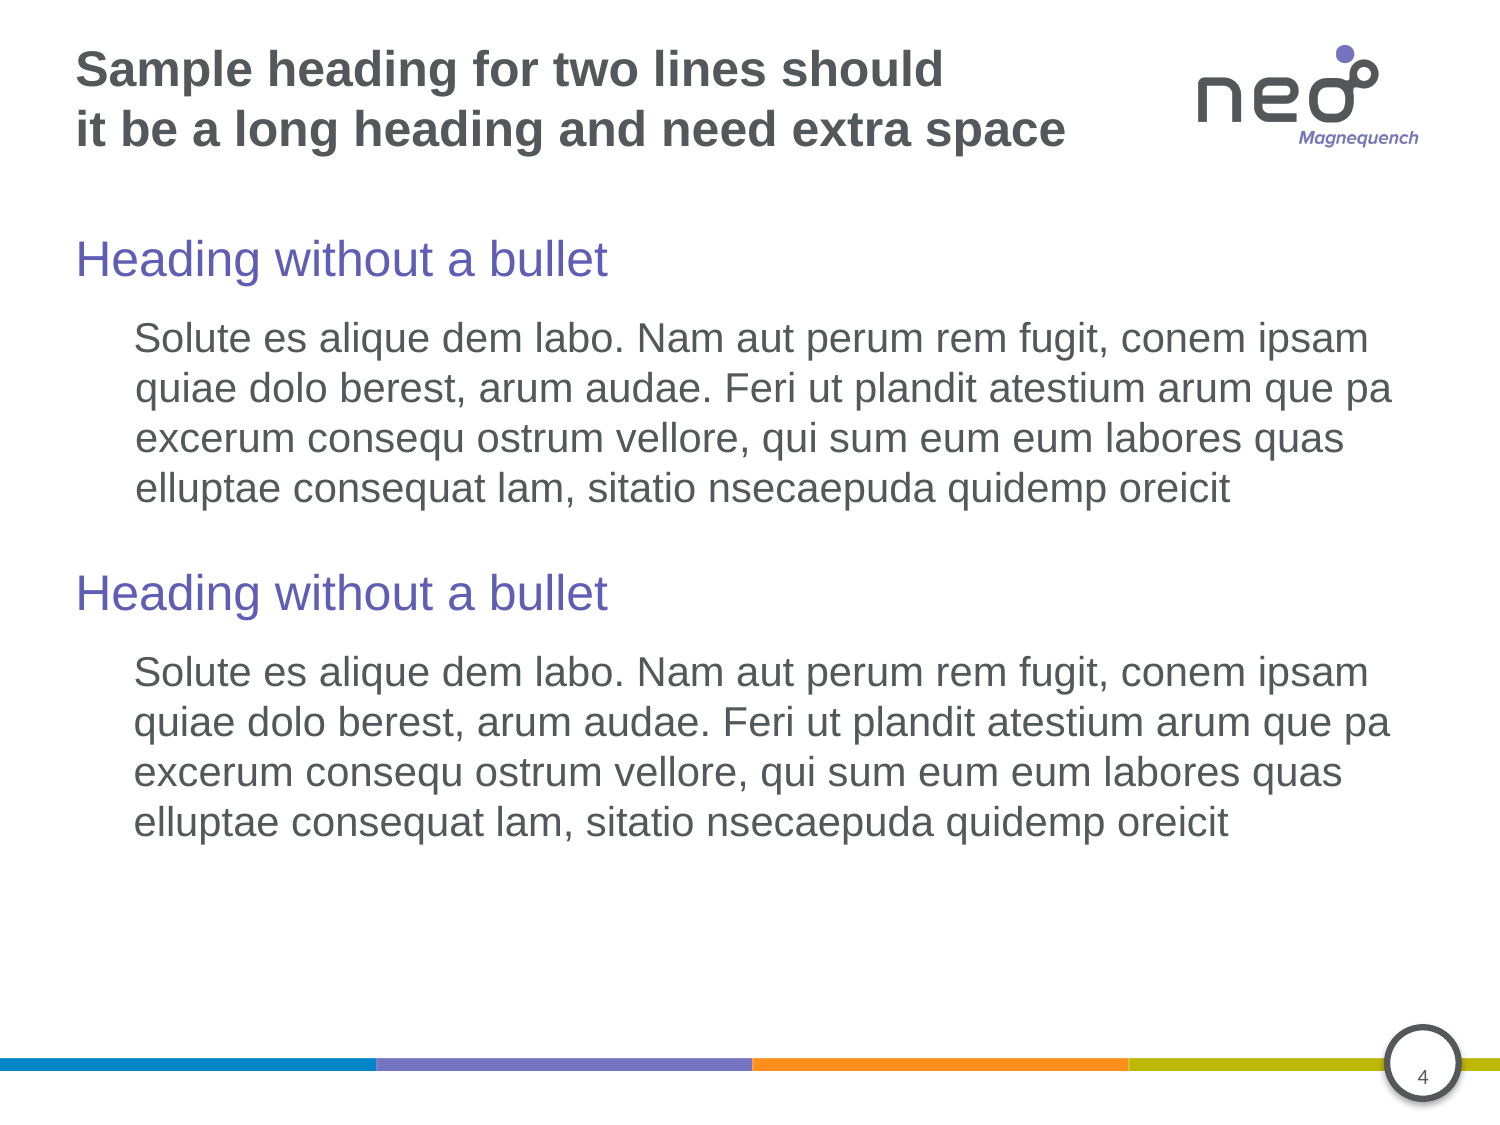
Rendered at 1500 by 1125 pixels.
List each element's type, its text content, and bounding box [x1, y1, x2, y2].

title Sample heading for two lines should it be a long heading and need extra space [60, 12, 1240, 181]
picture [1462, 1058, 1500, 1071]
picture [1240, 13, 1450, 179]
picture [377, 1058, 1384, 1071]
list Heading without a bullet Solute es alique dem labo. Nam aut perum rem fugit, conem ipsam quiae dolo berest, arum audae. Feri ut plandit atestium arum que pa excerum consequ ostrum vellore, qui sum eum eum labores quas elluptae consequat lam, sitatio nsecaepuda quidemp oreicit Heading without a bullet Solute es alique dem labo. Nam aut perum rem fugit, conem ipsam quiae dolo berest, arum audae. Feri ut plandit atestium arum que pa excerum consequ ostrum vellore, qui sum eum eum labores quas elluptae consequat lam, sitatio nsecaepuda quidemp oreicit [60, 218, 1436, 995]
